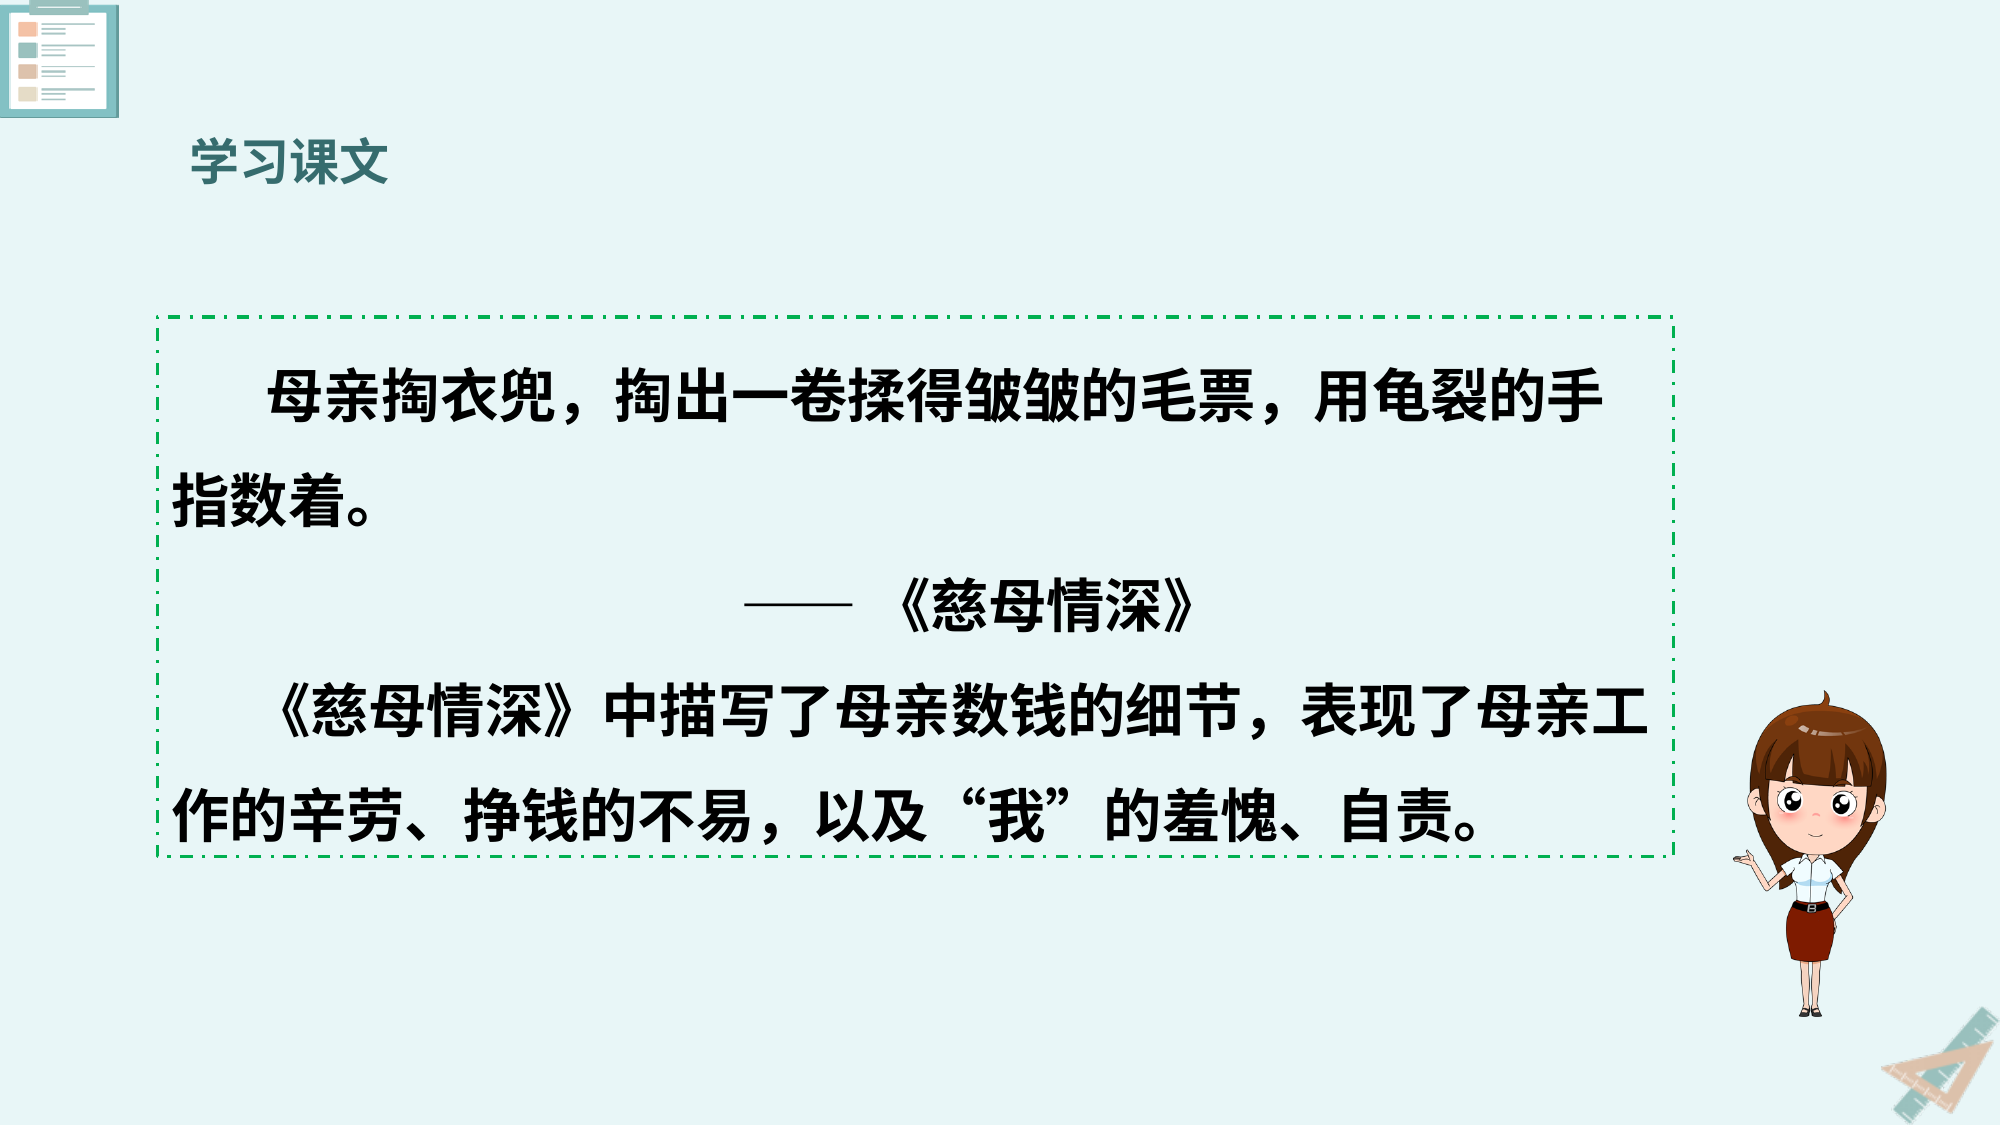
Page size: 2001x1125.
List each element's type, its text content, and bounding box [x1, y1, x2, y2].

picture [0, 0, 119, 119]
text_box 学习课文 [174, 123, 405, 199]
picture [1644, 690, 2000, 1125]
text_box 母亲掏衣兜，掏出一卷揉得皱皱的毛票，用龟裂的手指数着。 ——《慈母情深》 《慈母情深》中描写了母亲数钱的细节，表现了母亲工作的辛劳、挣钱的不易，以及“我”的羞愧、自责。 [157, 316, 1674, 857]
